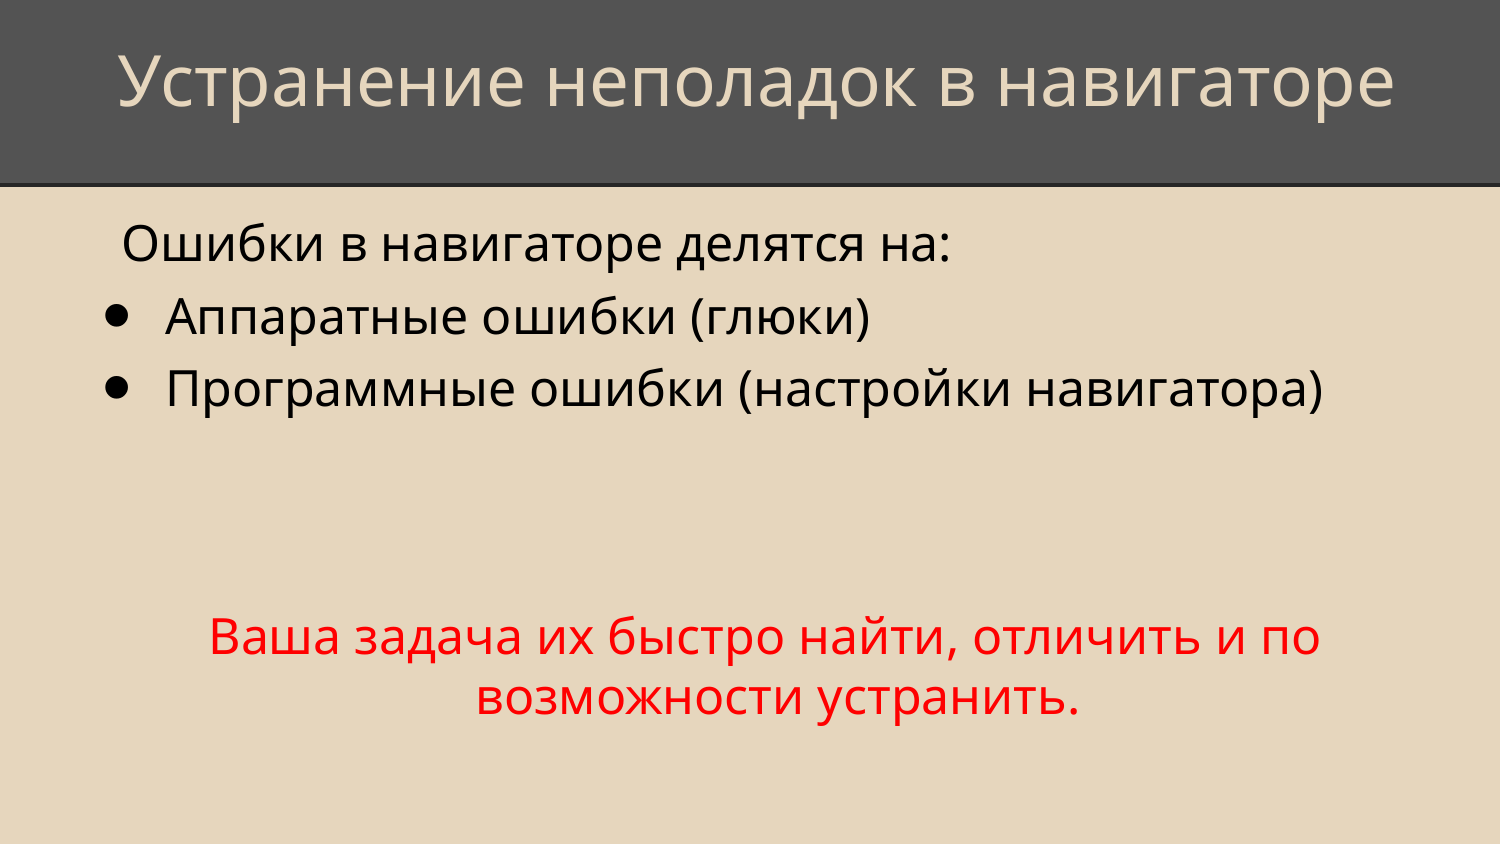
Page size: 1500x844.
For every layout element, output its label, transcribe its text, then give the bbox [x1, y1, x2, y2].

list Ошибки в навигаторе делятся на: Аппаратные ошибки (глюки) Программные ошибки (настройки навигатора) Ваша задача их быстро найти, отличить и по возможности устранить. [75, 196, 1425, 808]
title Устранение неполадок в навигаторе [24, 10, 1492, 136]
